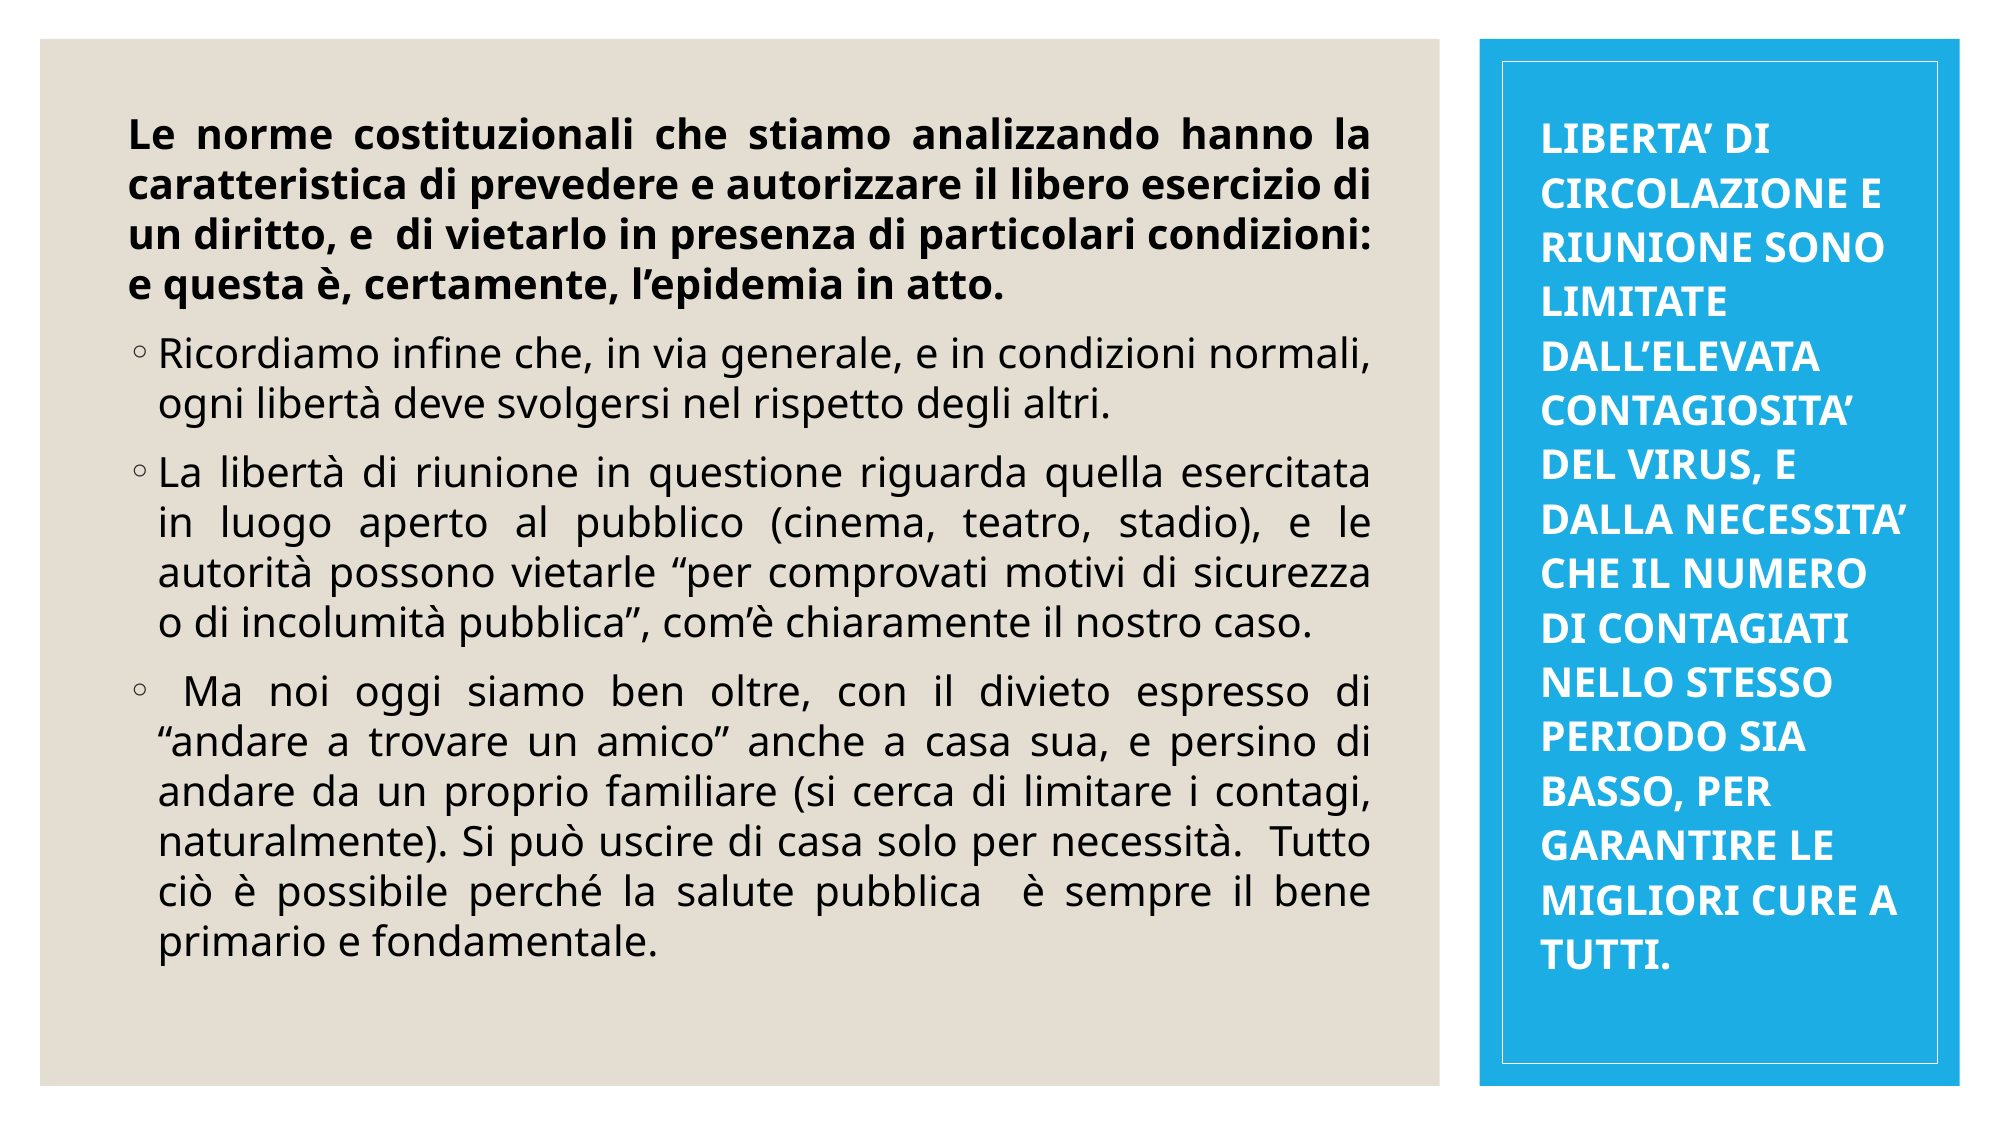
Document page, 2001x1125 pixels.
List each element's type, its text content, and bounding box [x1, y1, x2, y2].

list Le norme costituzionali che stiamo analizzando hanno la caratteristica di prevedere e autorizzare il libero esercizio di un diritto, e di vietarlo in presenza di particolari condizioni: e questa è, certamente, l’epidemia in atto. Ricordiamo infine che, in via generale, e in condizioni normali, ogni libertà deve svolgersi nel rispetto degli altri. La libertà di riunione in questione riguarda quella esercitata in luogo aperto al pubblico (cinema, teatro, stadio), e le autorità possono vietarle “per comprovati motivi di sicurezza o di incolumità pubblica”, com’è chiaramente il nostro caso. Ma noi oggi siamo ben oltre, con il divieto espresso di “andare a trovare un amico” anche a casa sua, e persino di andare da un proprio familiare (si cerca di limitare i contagi, naturalmente). Si può uscire di casa solo per necessità. Tutto ciò è possibile perché la salute pubblica è sempre il bene primario e fondamentale. [112, 99, 1388, 1050]
list LIBERTA’ DI CIRCOLAZIONE E RIUNIONE SONO LIMITATE DALL’ELEVATA CONTAGIOSITA’ DEL VIRUS, E DALLA NECESSITA’ CHE IL NUMERO DI CONTAGIATI NELLO STESSO PERIODO SIA BASSO, PER GARANTIRE LE MIGLIORI CURE A TUTTI. [1524, 99, 1924, 1050]
